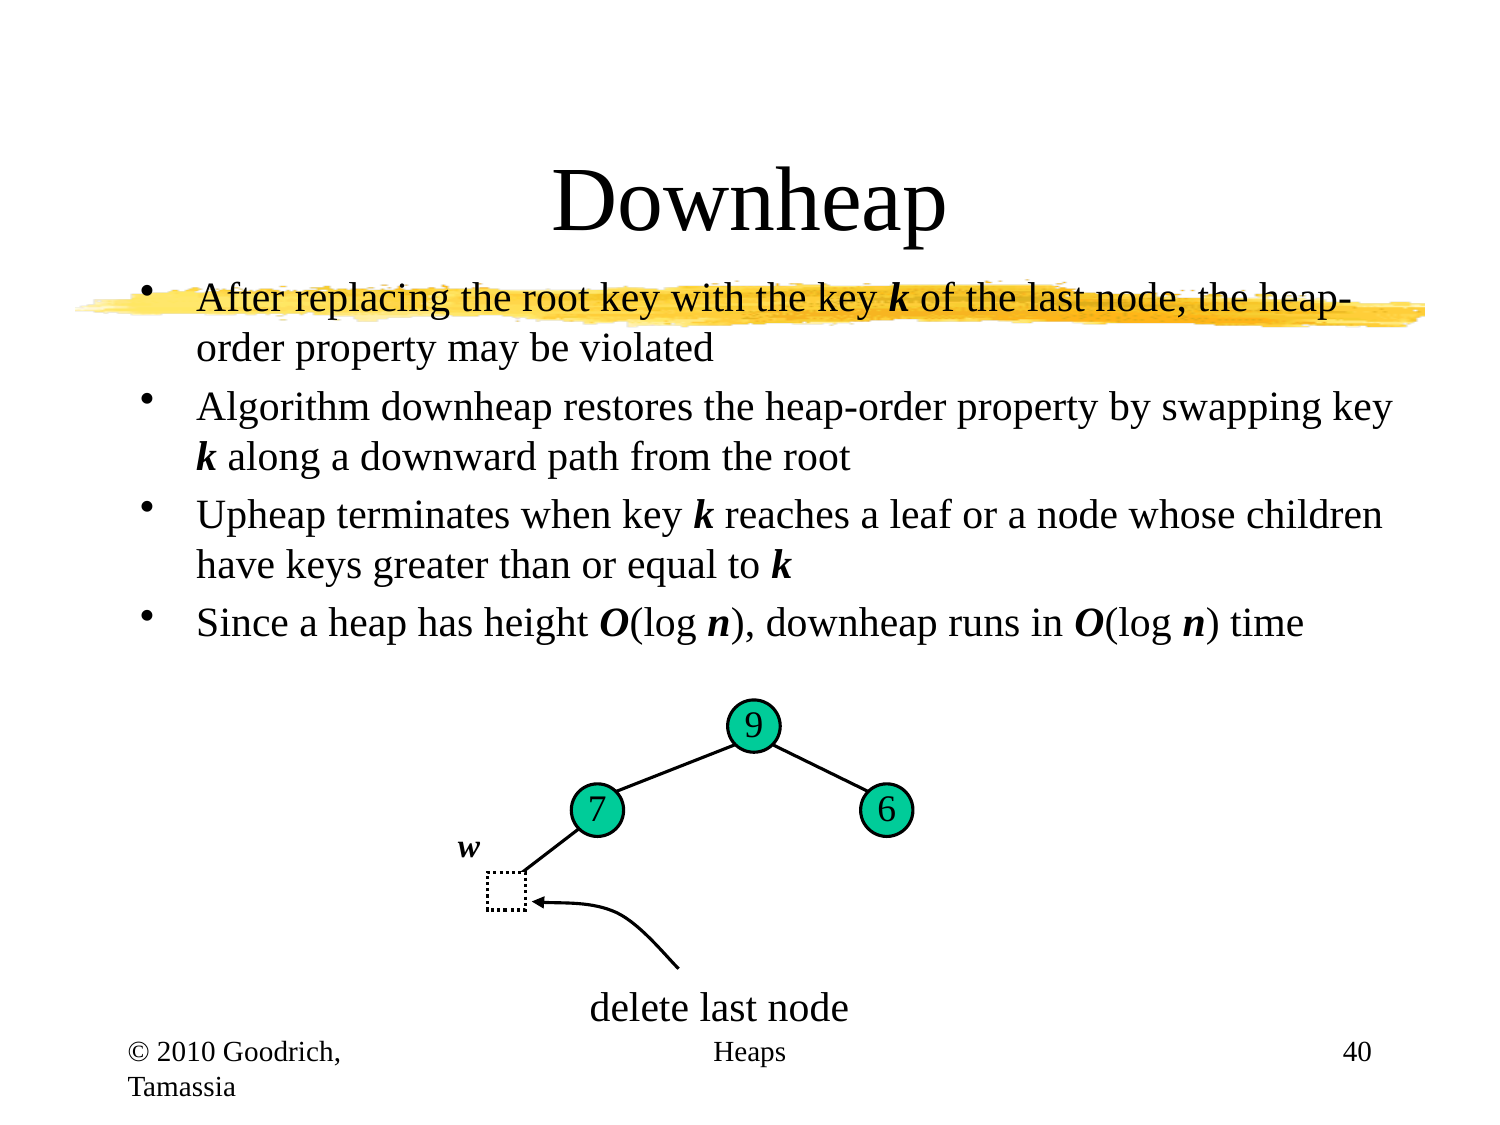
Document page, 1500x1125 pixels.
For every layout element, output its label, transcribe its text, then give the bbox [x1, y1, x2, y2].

text_box delete last node [574, 972, 865, 1038]
slide_number 40 [1074, 1024, 1388, 1101]
text_box 9 [727, 699, 781, 753]
text_box 6 [860, 783, 913, 837]
text_box w [443, 817, 496, 872]
list After replacing the root key with the key k of the last node, the heap-order property may be violated Algorithm downheap restores the heap-order property by swapping key k along a downward path from the root Upheap terminates when key k reaches a leaf or a node whose children have keys greater than or equal to k Since a heap has height O(log n), downheap runs in O(log n) time [124, 262, 1438, 663]
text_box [772, 745, 869, 791]
picture [75, 274, 124, 338]
text_box [487, 872, 526, 911]
text_box 7 [571, 783, 624, 837]
text_box [531, 896, 679, 969]
title Downheap [112, 99, 1388, 288]
slide_number © 2010 Goodrich, Tamassia [112, 1024, 426, 1101]
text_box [519, 829, 580, 875]
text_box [615, 745, 736, 791]
footer Heaps [512, 1024, 988, 1101]
